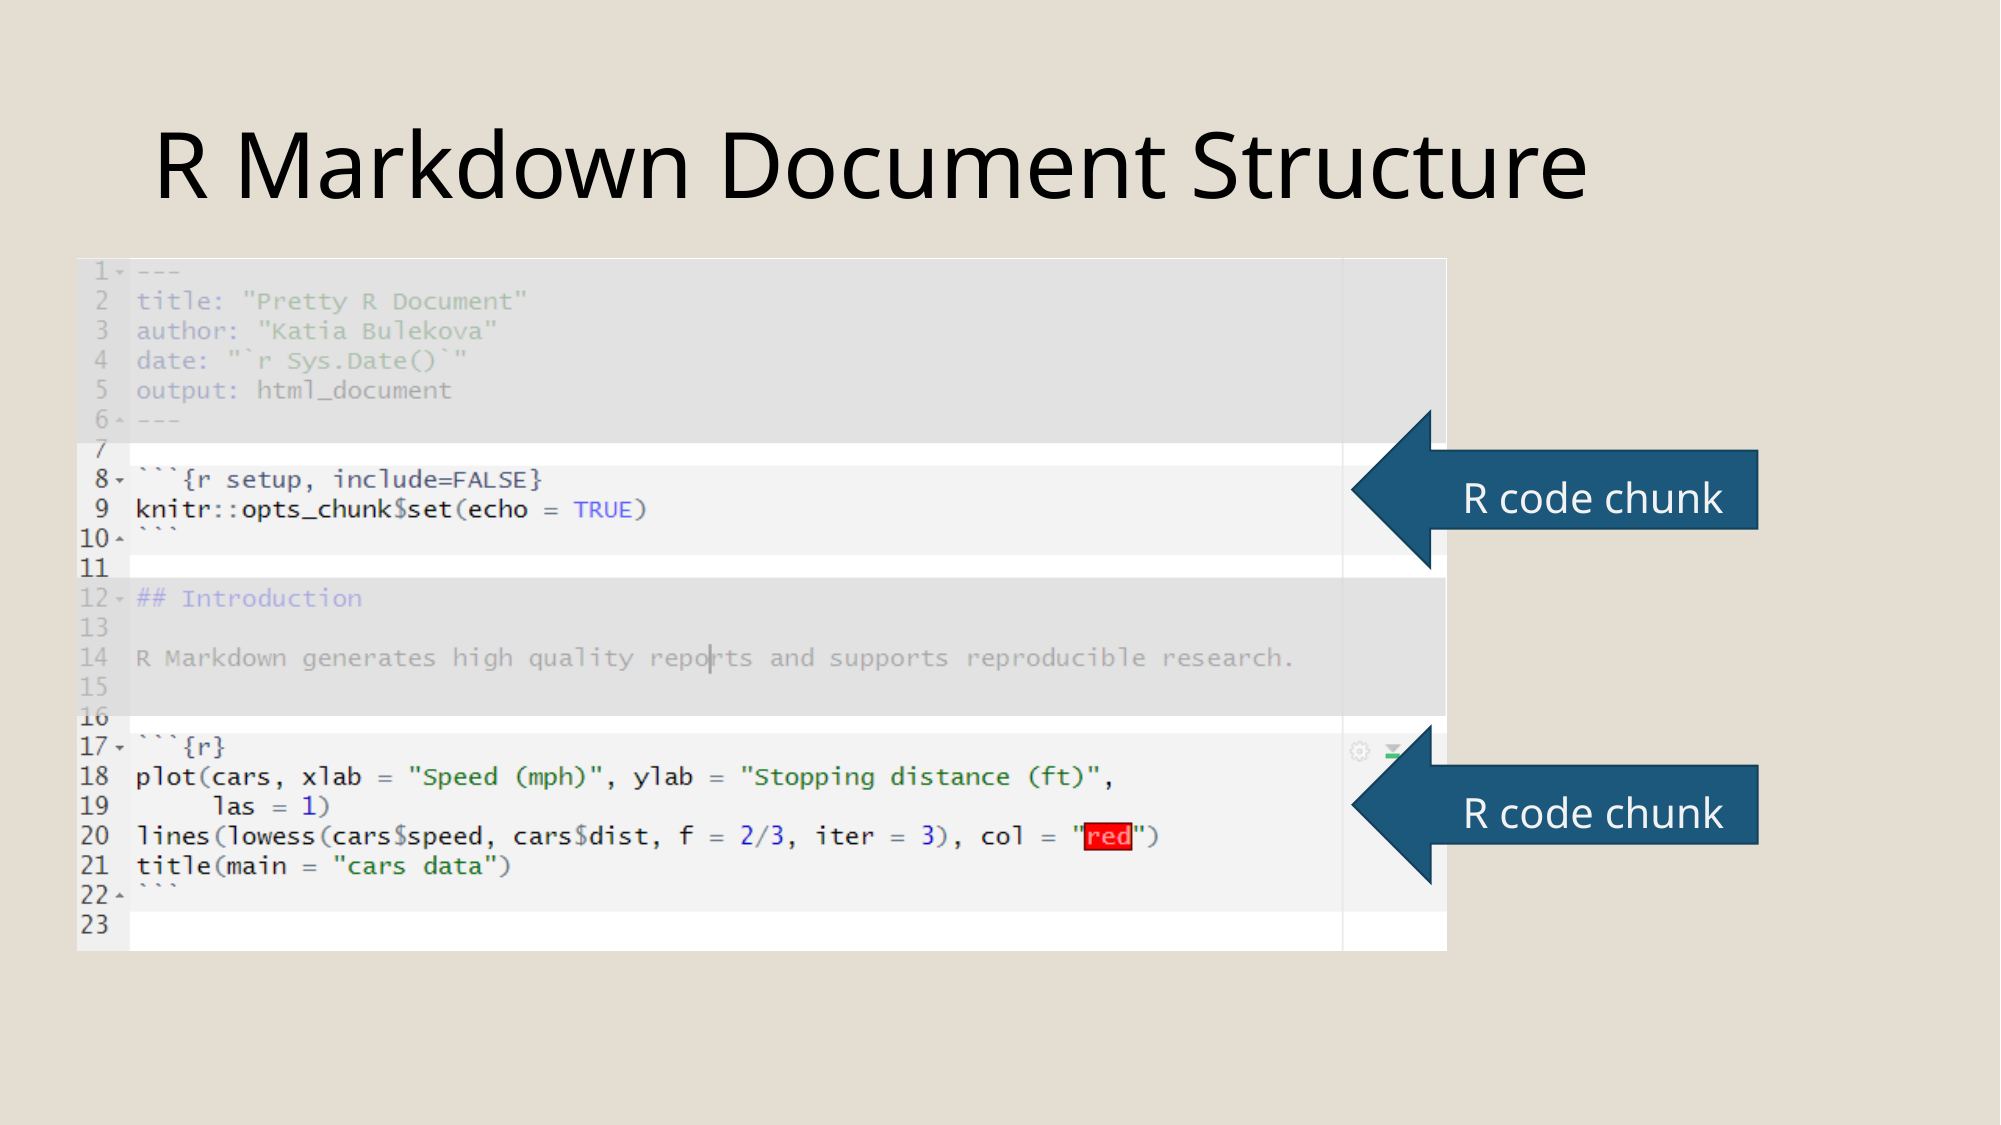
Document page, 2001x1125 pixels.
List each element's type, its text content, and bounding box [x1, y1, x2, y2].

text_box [1352, 726, 1758, 883]
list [77, 258, 1447, 951]
title R Markdown Document Structure [137, 59, 1863, 278]
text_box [1352, 411, 1758, 568]
